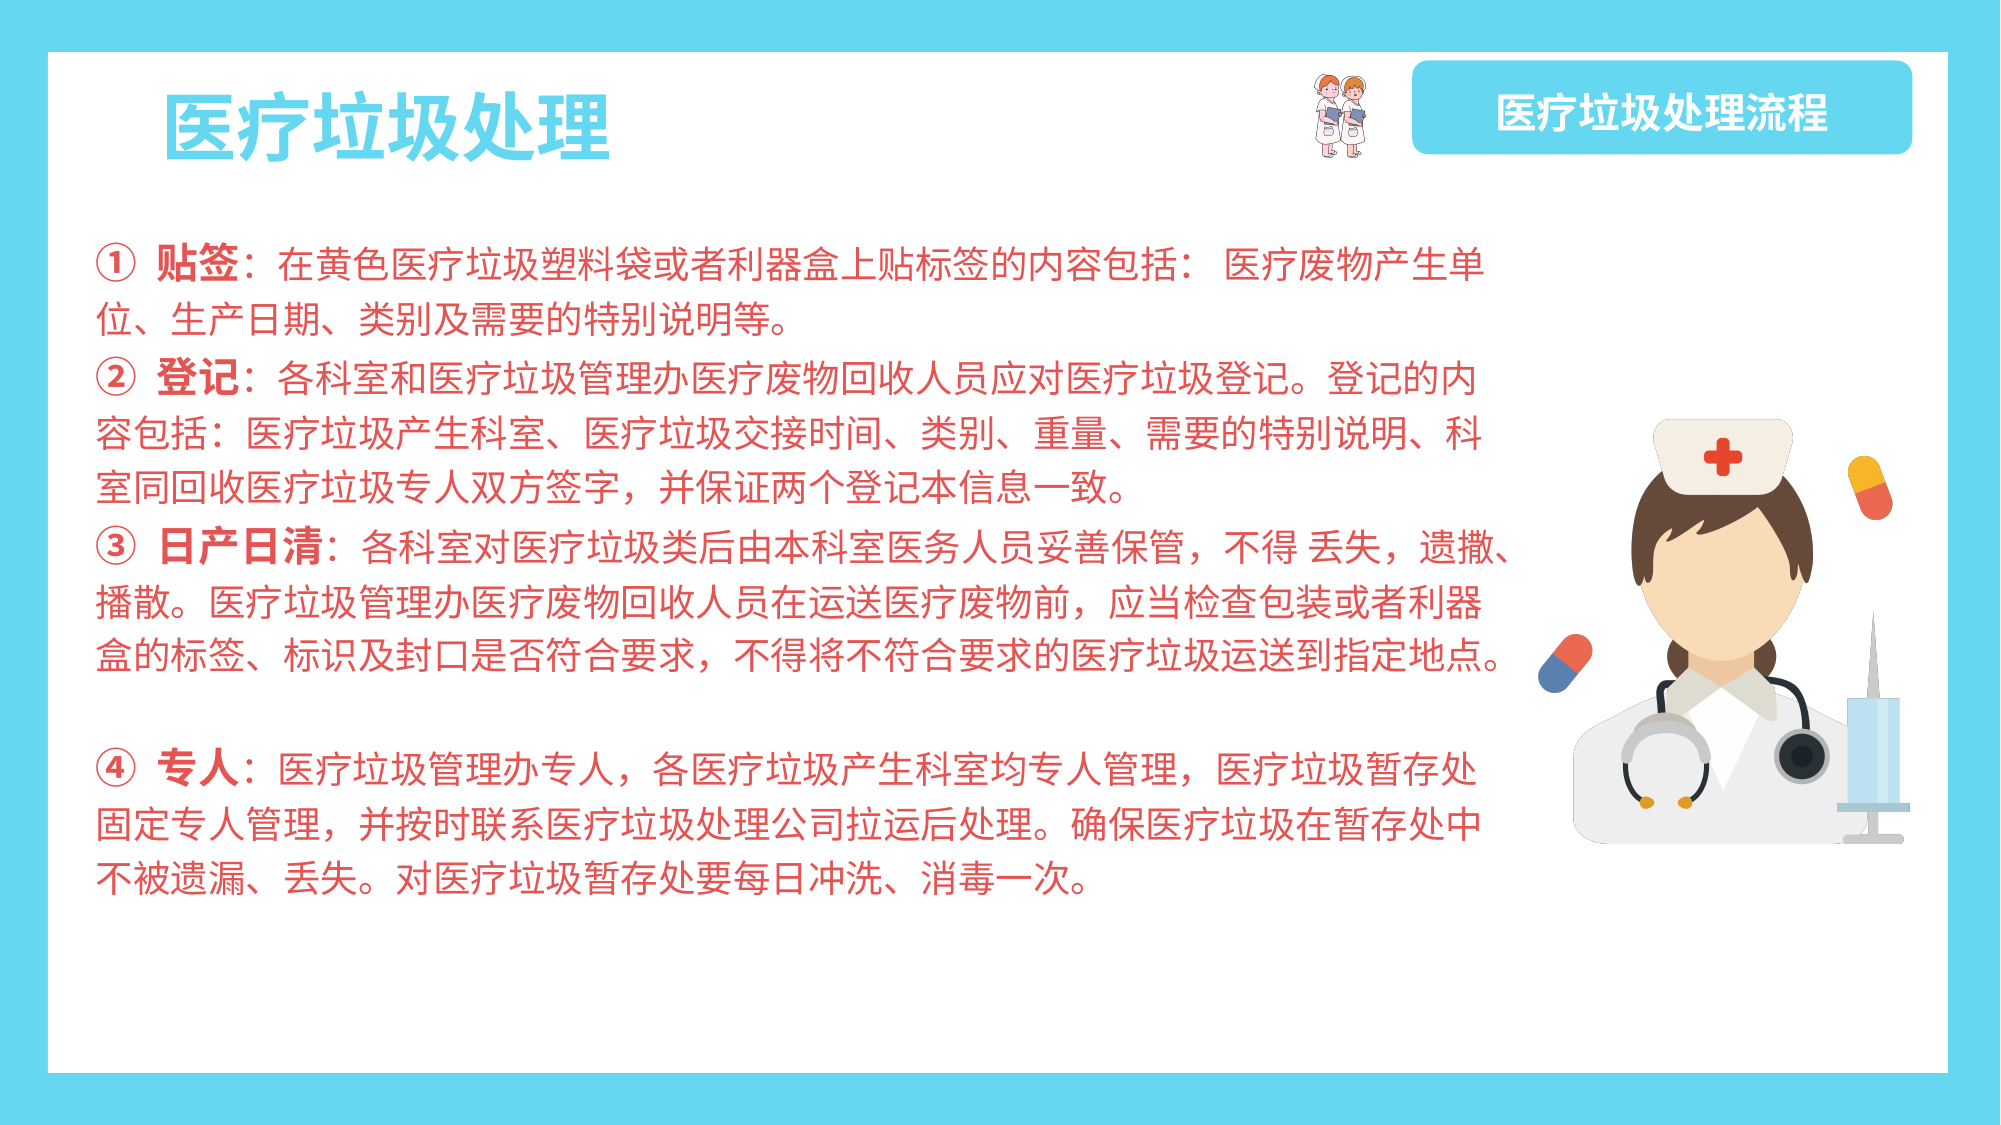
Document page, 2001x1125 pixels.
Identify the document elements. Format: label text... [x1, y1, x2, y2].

picture [1389, 395, 2000, 868]
text_box ① 贴签：在黄色医疗垃圾塑料袋或者利器盒上贴标签的内容包括： 医疗废物产生单位、生产日期、类别及需要的特别说明等。 ② 登记：各科室和医疗垃圾管理办医疗废物回收人员应对医疗垃圾登记。登记的内 容包括：医疗垃圾产生科室、医疗垃圾交接时间、类别、重量、需要的特别说明、科室同回收医疗垃圾专人双方签字，并保证两个登记本信息一致。 ③ 日产日清：各科室对医疗垃圾类后由本科室医务人员妥善保管，不得 丢失，遗撒、播散。医疗垃圾管理办医疗废物回收人员在运送医疗废物前，应当检查包装或者利器盒的标签、标识及封口是否符合要求，不得将不符合要求的医疗垃圾运送到指定地点。 ④ 专人：医疗垃圾管理办专人，各医疗垃圾产生科室均专人管理，医疗垃圾暂存处固定专人管理，并按时联系医疗垃圾处理公司拉运后处理。确保医疗垃圾在暂存处中不被遗漏、丢失。对医疗垃圾暂存处要每日冲洗、消毒一次。 [80, 219, 1517, 908]
text_box 医疗垃圾处理 [41, 54, 731, 178]
picture [1272, 64, 1416, 167]
text_box 医疗垃圾处理流程 [1411, 59, 1914, 156]
